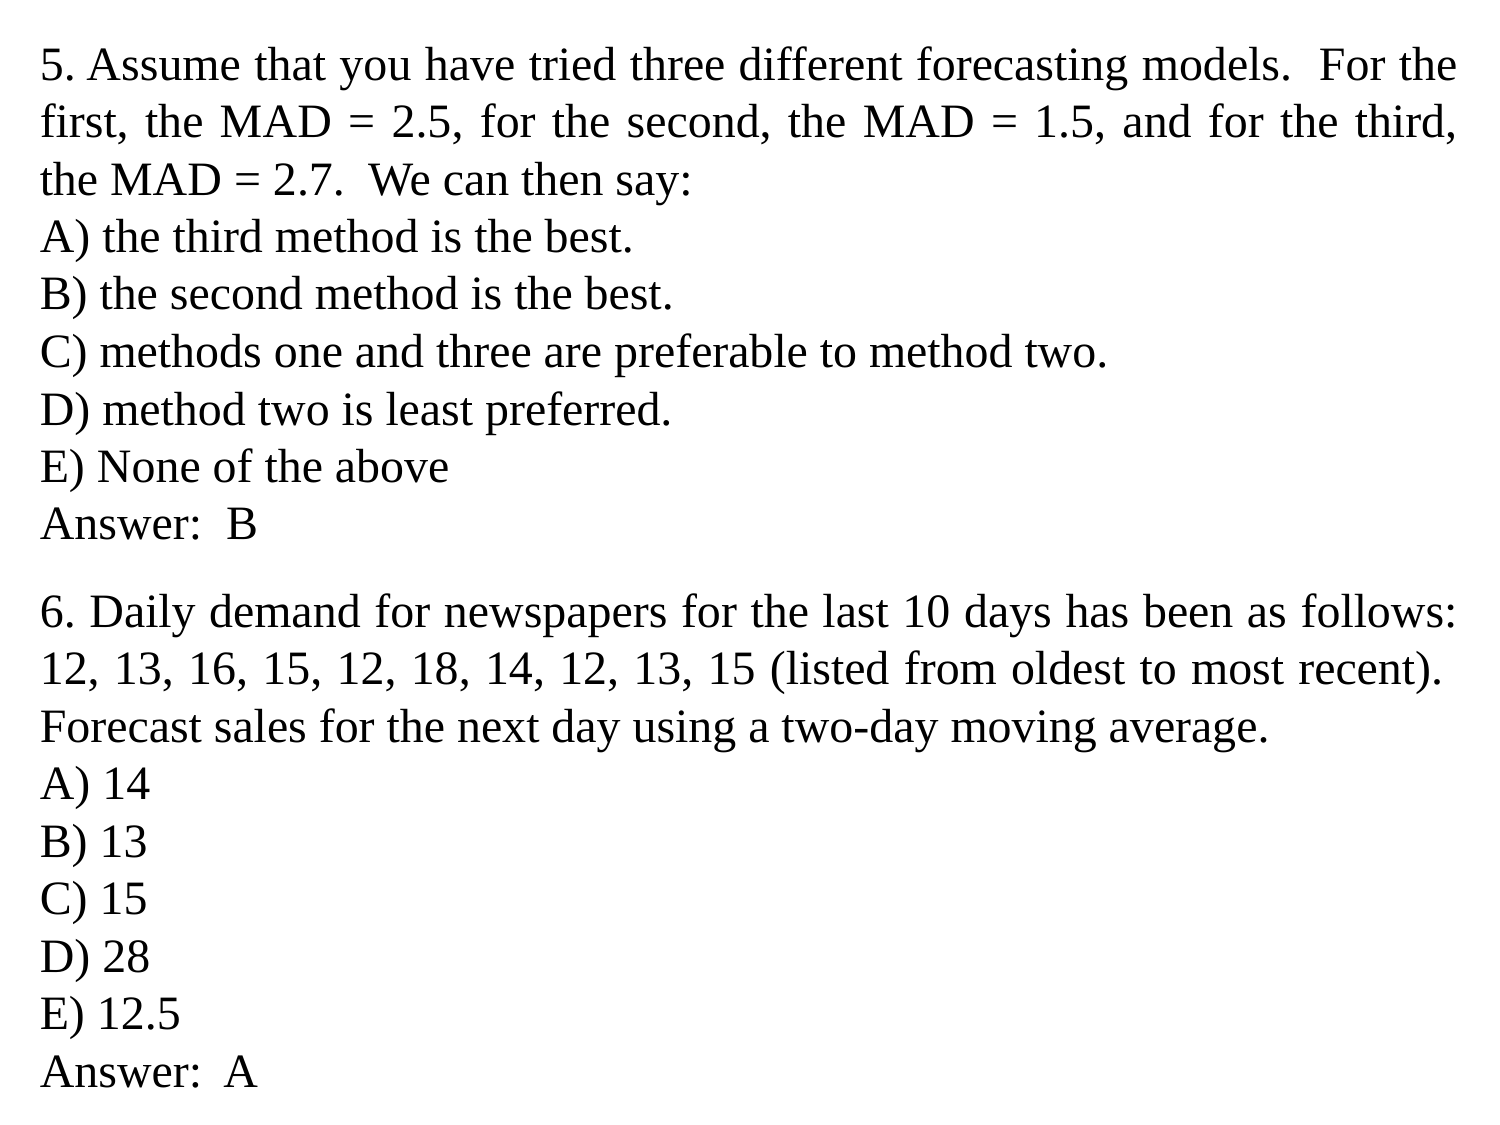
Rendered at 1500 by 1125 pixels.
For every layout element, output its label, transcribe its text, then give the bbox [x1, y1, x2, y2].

text_box 5. Assume that you have tried three different forecasting models. For the first, the MAD = 2.5, for the second, the MAD = 1.5, and for the third, the MAD = 2.7. We can then say: A) the third method is the best. B) the second method is the best. C) methods one and three are preferable to method two. D) method two is least preferred. E) None of the above Answer: B 6. Daily demand for newspapers for the last 10 days has been as follows: 12, 13, 16, 15, 12, 18, 14, 12, 13, 15 (listed from oldest to most recent). Forecast sales for the next day using a two-day moving average. A) 14 B) 13 C) 15 D) 28 E) 12.5 Answer: A [24, 24, 1475, 1104]
